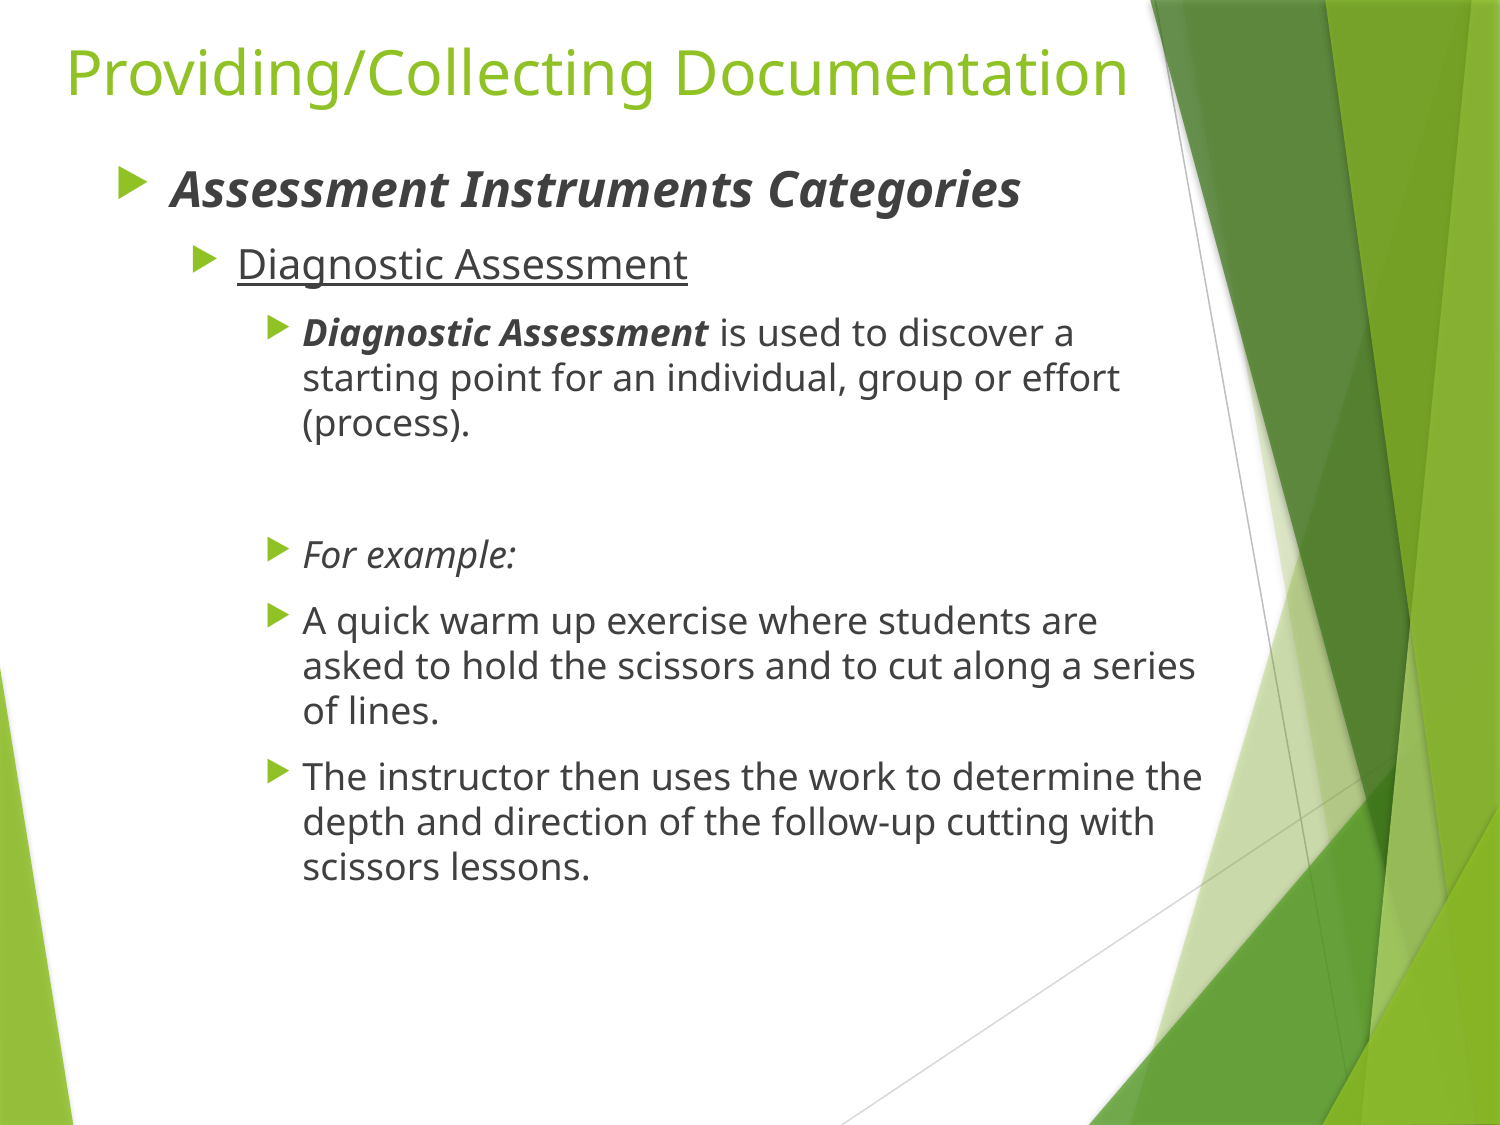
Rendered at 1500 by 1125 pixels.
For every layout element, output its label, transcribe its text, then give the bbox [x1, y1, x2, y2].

title Providing/Collecting Documentation [50, 24, 1163, 242]
list Assessment Instruments Categories Diagnostic Assessment Diagnostic Assessment is used to discover a starting point for an individual, group or effort (process). For example: A quick warm up exercise where students are asked to hold the scissors and to cut along a series of lines. The instructor then uses the work to determine the depth and direction of the follow-up cutting with scissors lessons. [99, 149, 1225, 1038]
